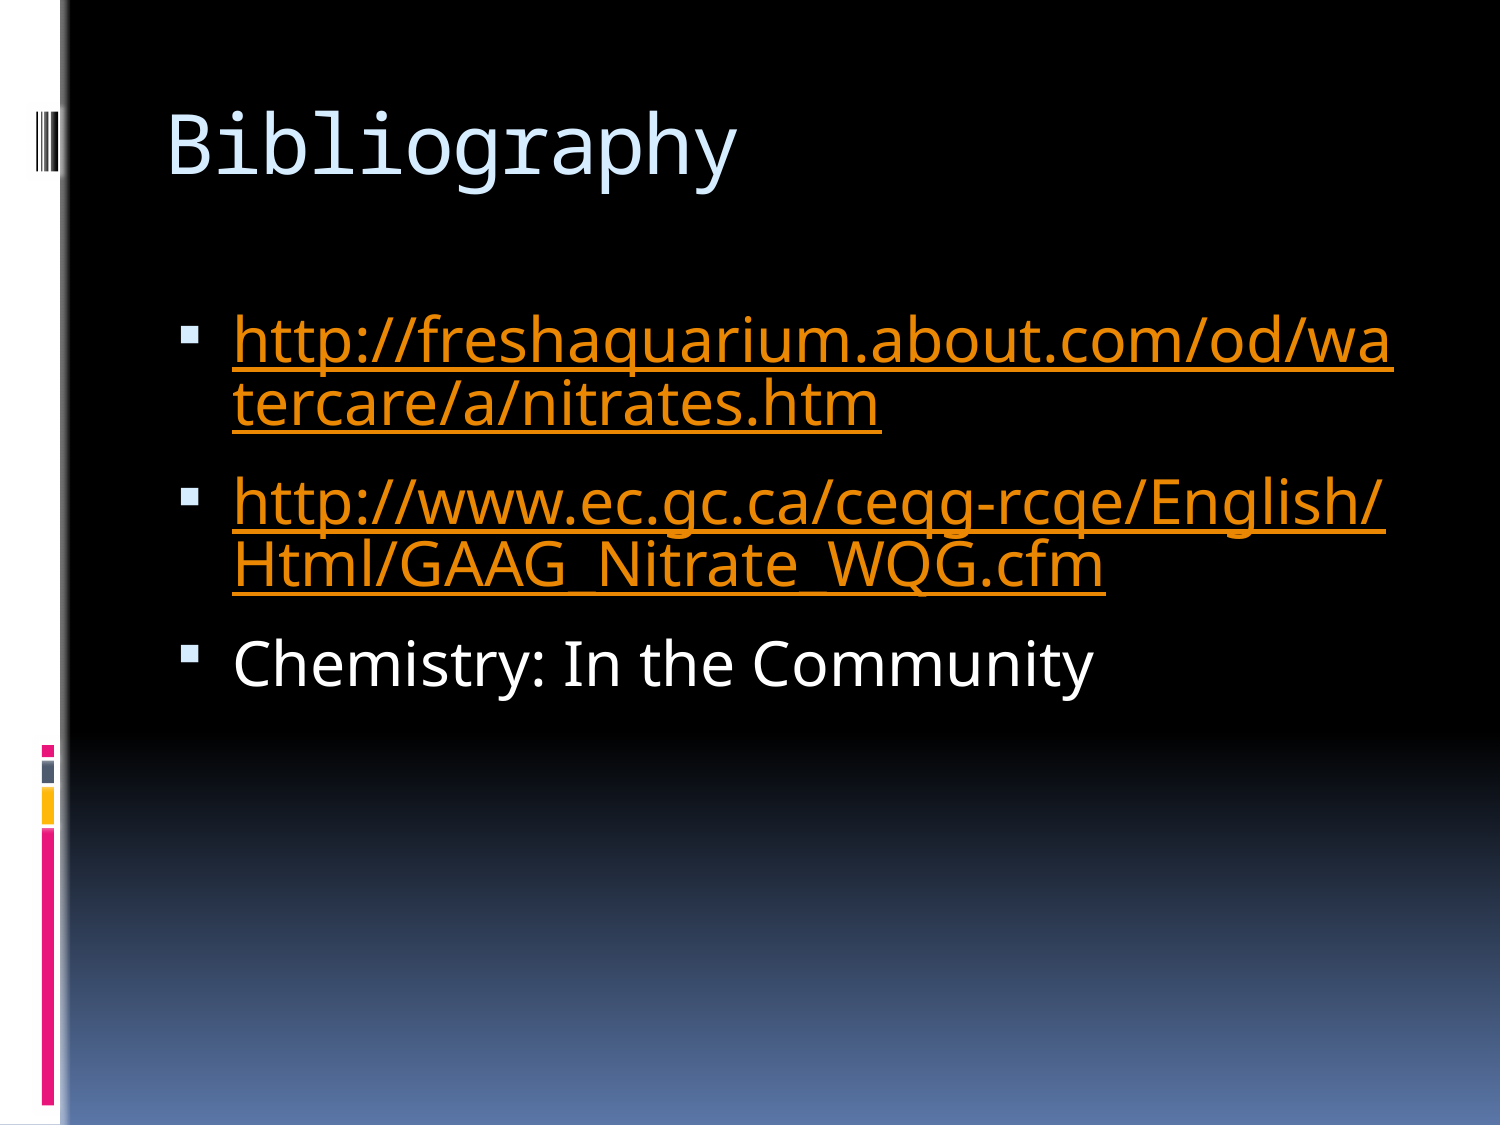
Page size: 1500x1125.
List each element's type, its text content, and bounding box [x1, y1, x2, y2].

list http://freshaquarium.about.com/od/watercare/a/nitrates.htm http://www.ec.gc.ca/ceqg-rcqe/English/Html/GAAG_Nitrate_WQG.cfm Chemistry: In the Community [150, 292, 1425, 1043]
title Bibliography [150, 83, 1425, 234]
